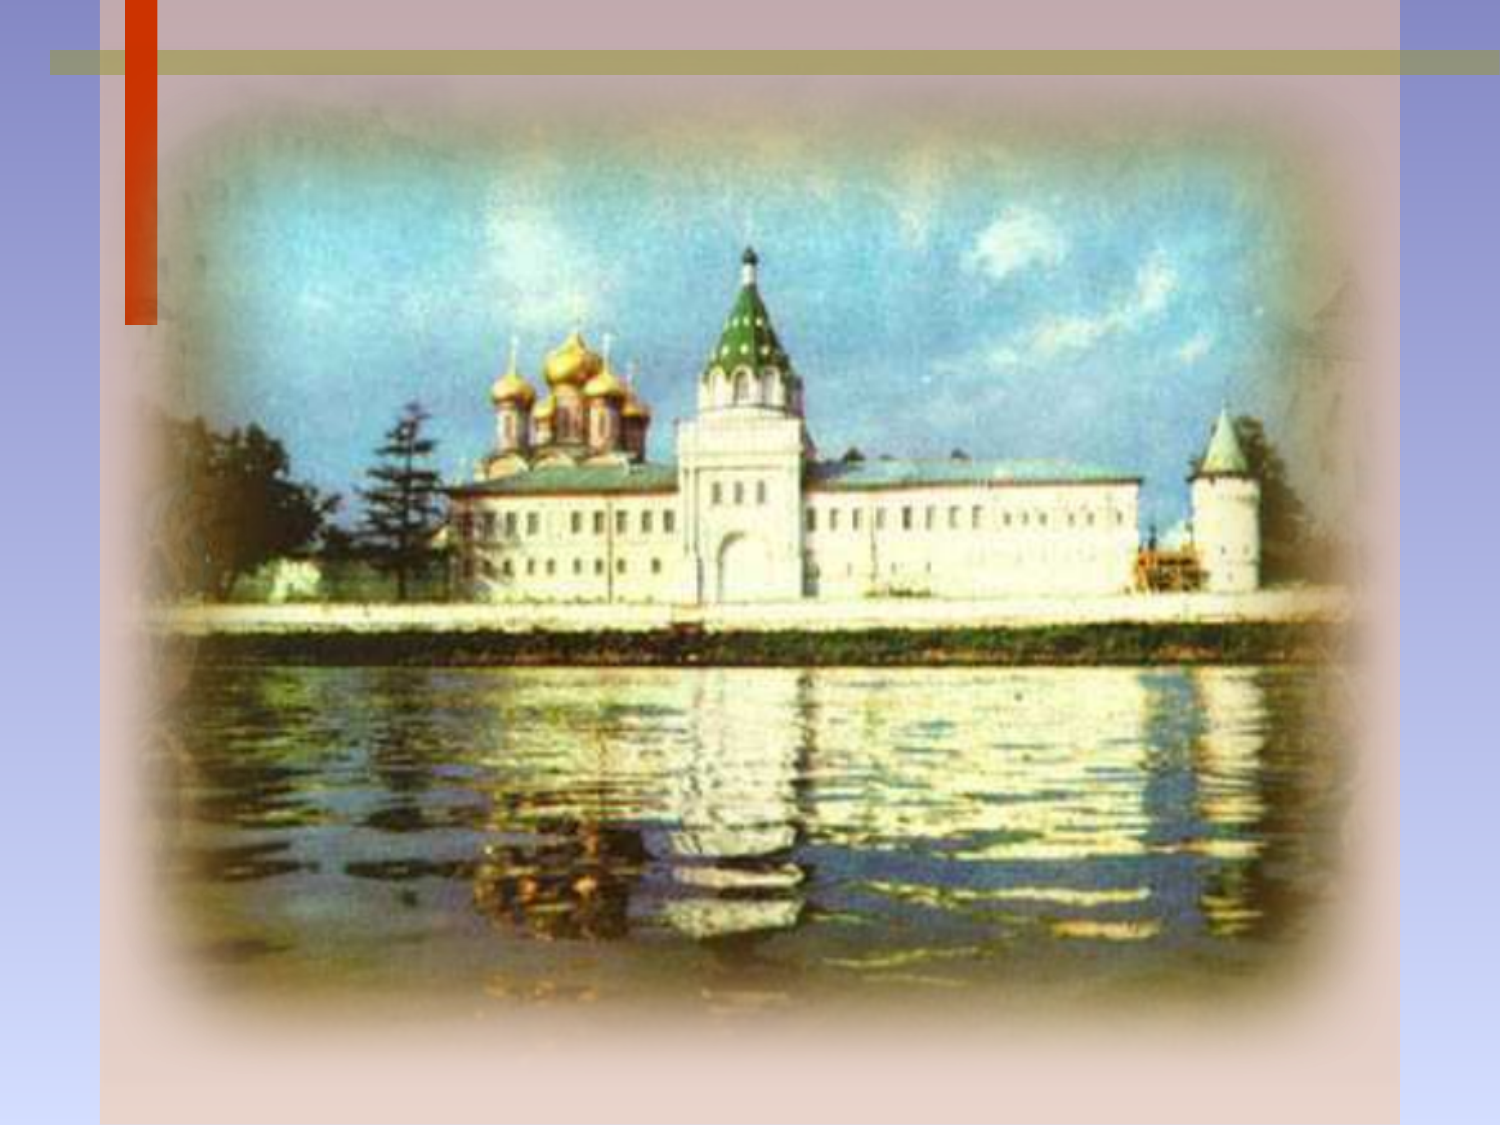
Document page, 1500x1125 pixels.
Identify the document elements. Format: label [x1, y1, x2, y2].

picture [100, 42, 1400, 1083]
